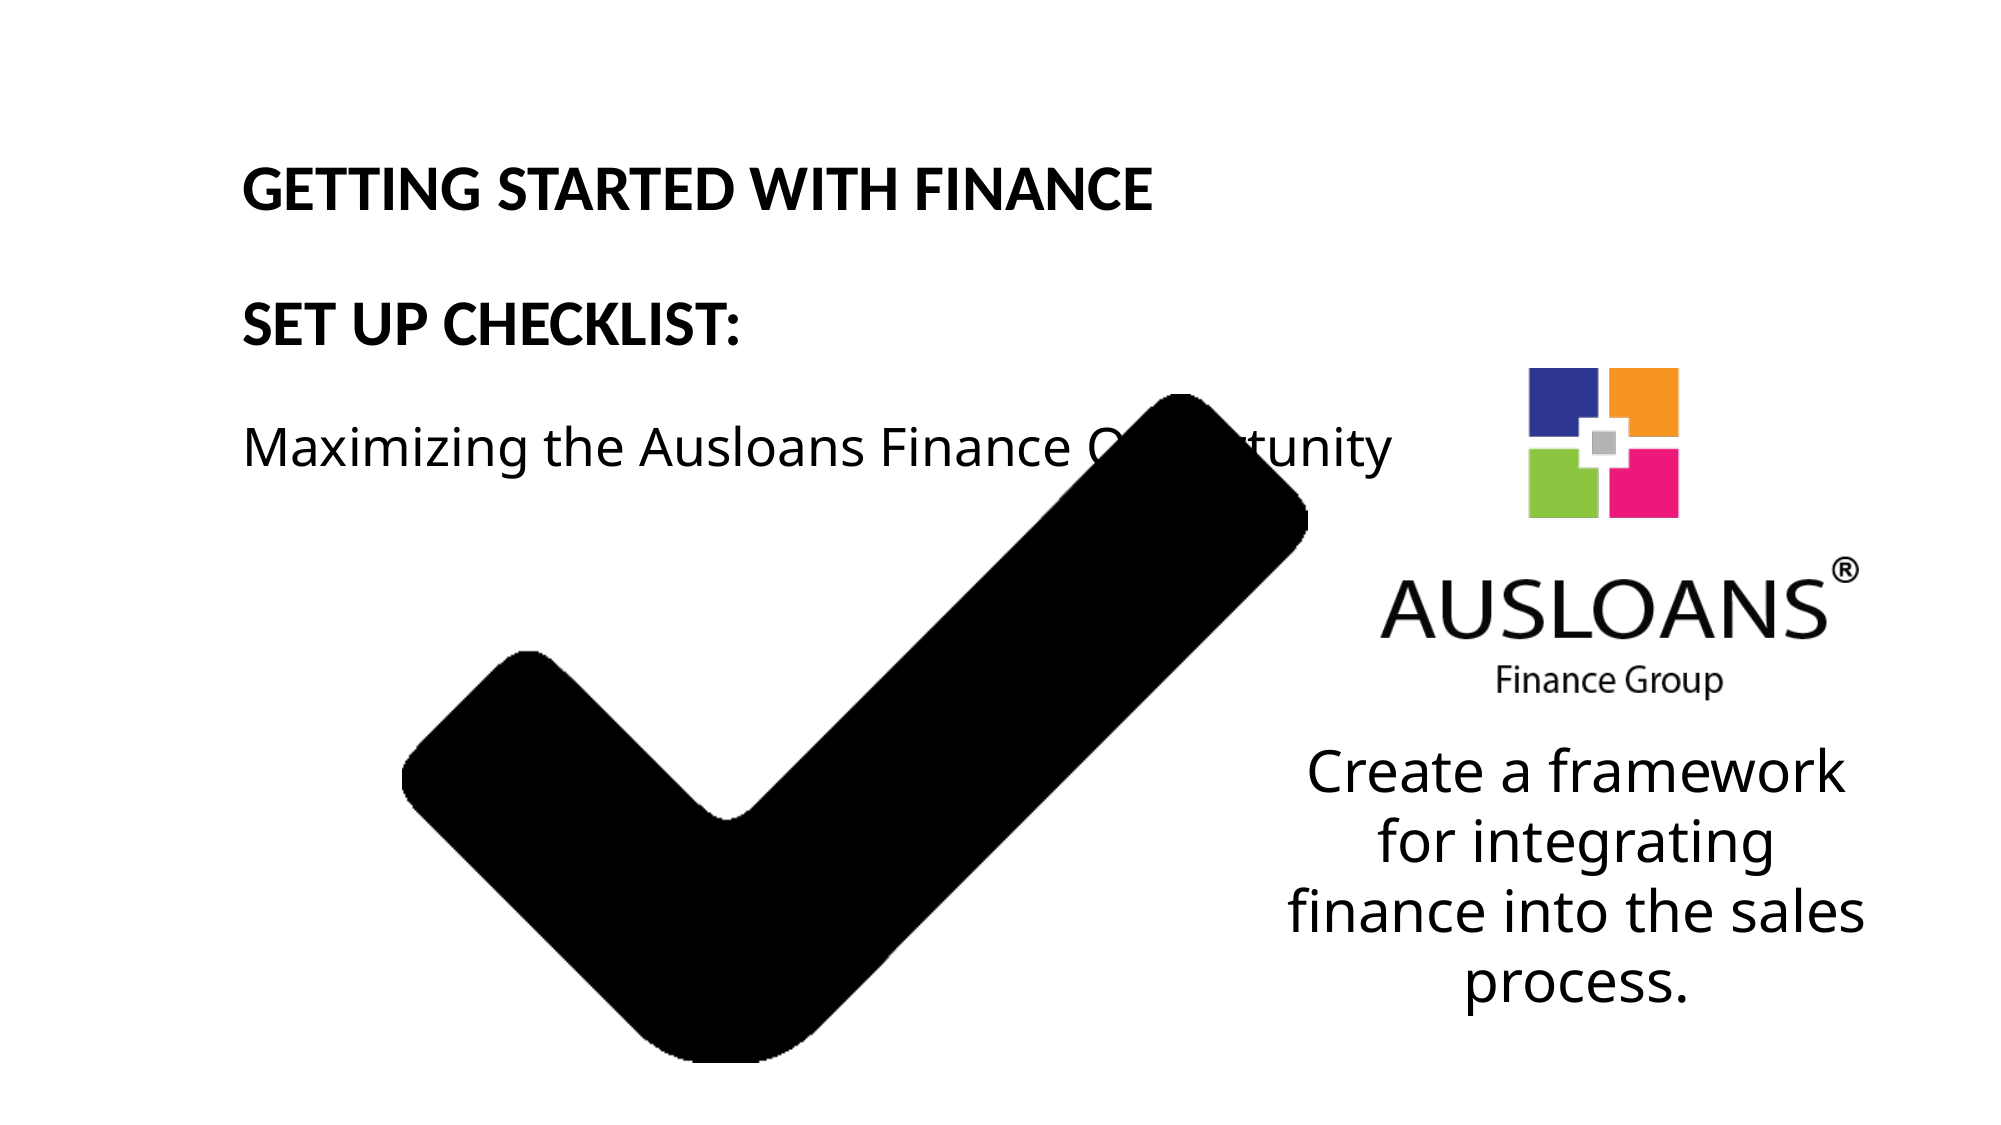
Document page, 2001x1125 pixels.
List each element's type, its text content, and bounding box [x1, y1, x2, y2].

picture [402, 393, 1308, 1063]
picture [1378, 368, 1859, 703]
text_box Create a framework for integrating finance into the sales process. [1308, 726, 1891, 1021]
text_box GETTING STARTED WITH FINANCE SET UP CHECKLIST: Maximizing the Ausloans Finance Opportunity [227, 124, 1447, 520]
